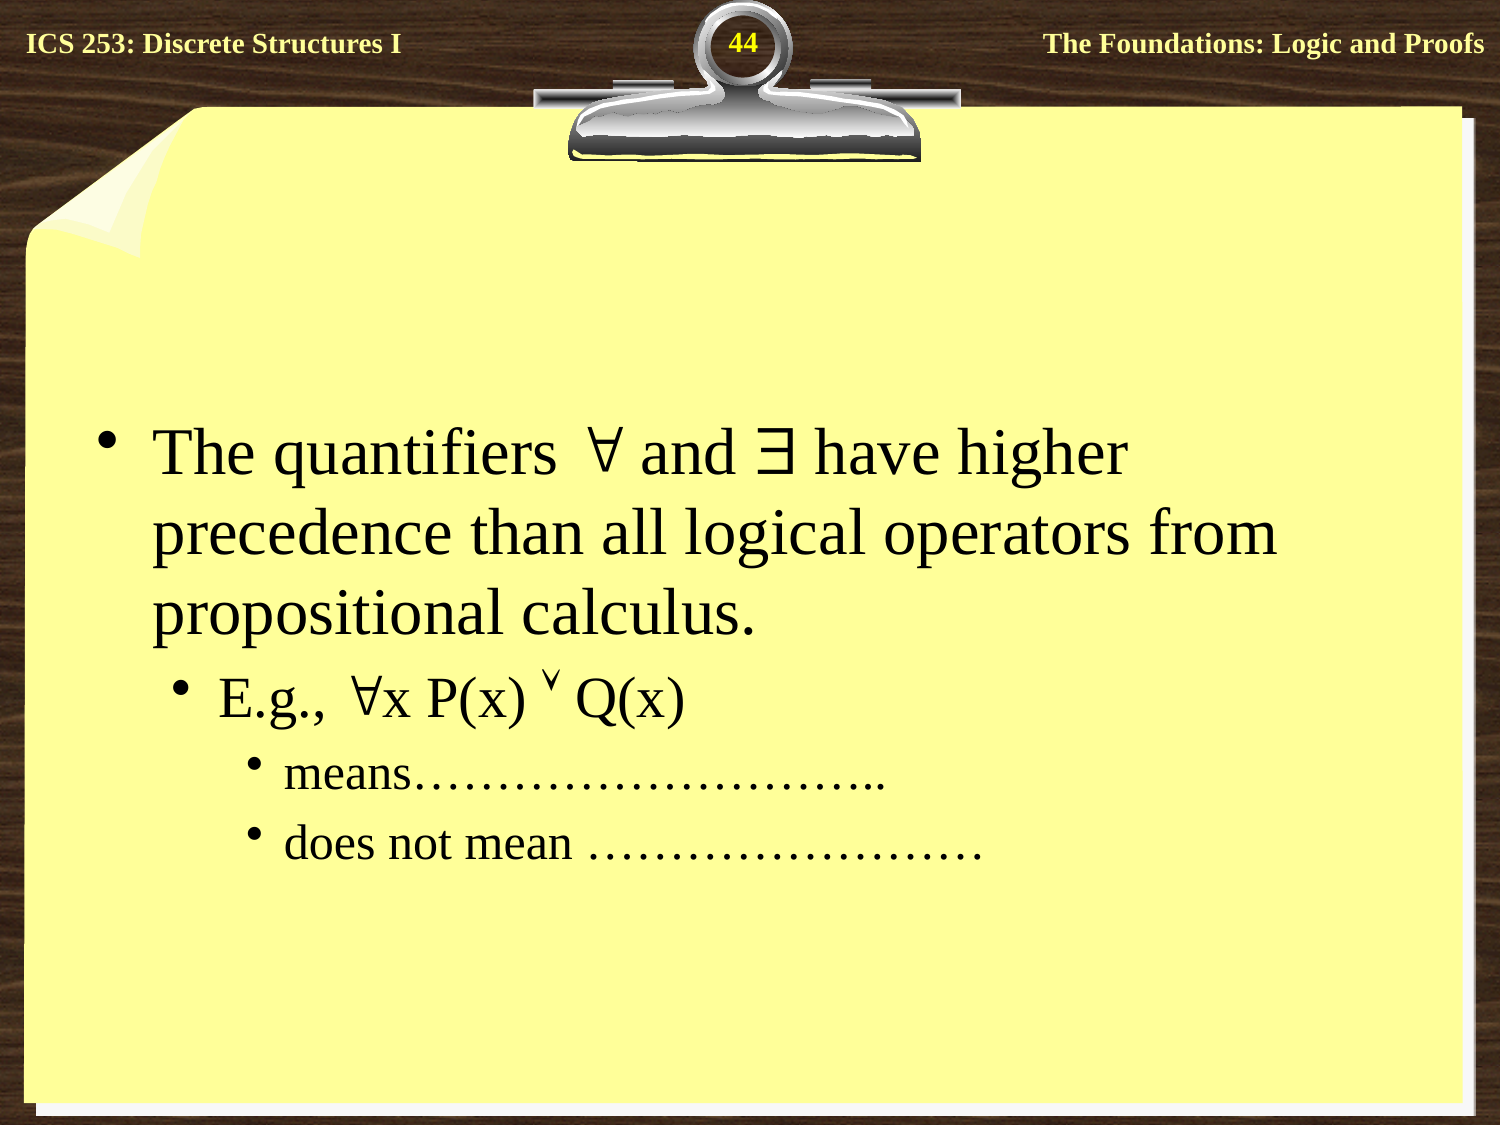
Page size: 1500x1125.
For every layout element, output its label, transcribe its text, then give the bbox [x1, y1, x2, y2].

list The quantifiers  and  have higher precedence than all logical operators from propositional calculus. E.g., x P(x)  Q(x) means……………………….. does not mean …………………… [81, 400, 1405, 975]
slide_number 44 [704, 11, 774, 71]
picture [0, 0, 1500, 1125]
picture [723, 71, 763, 78]
